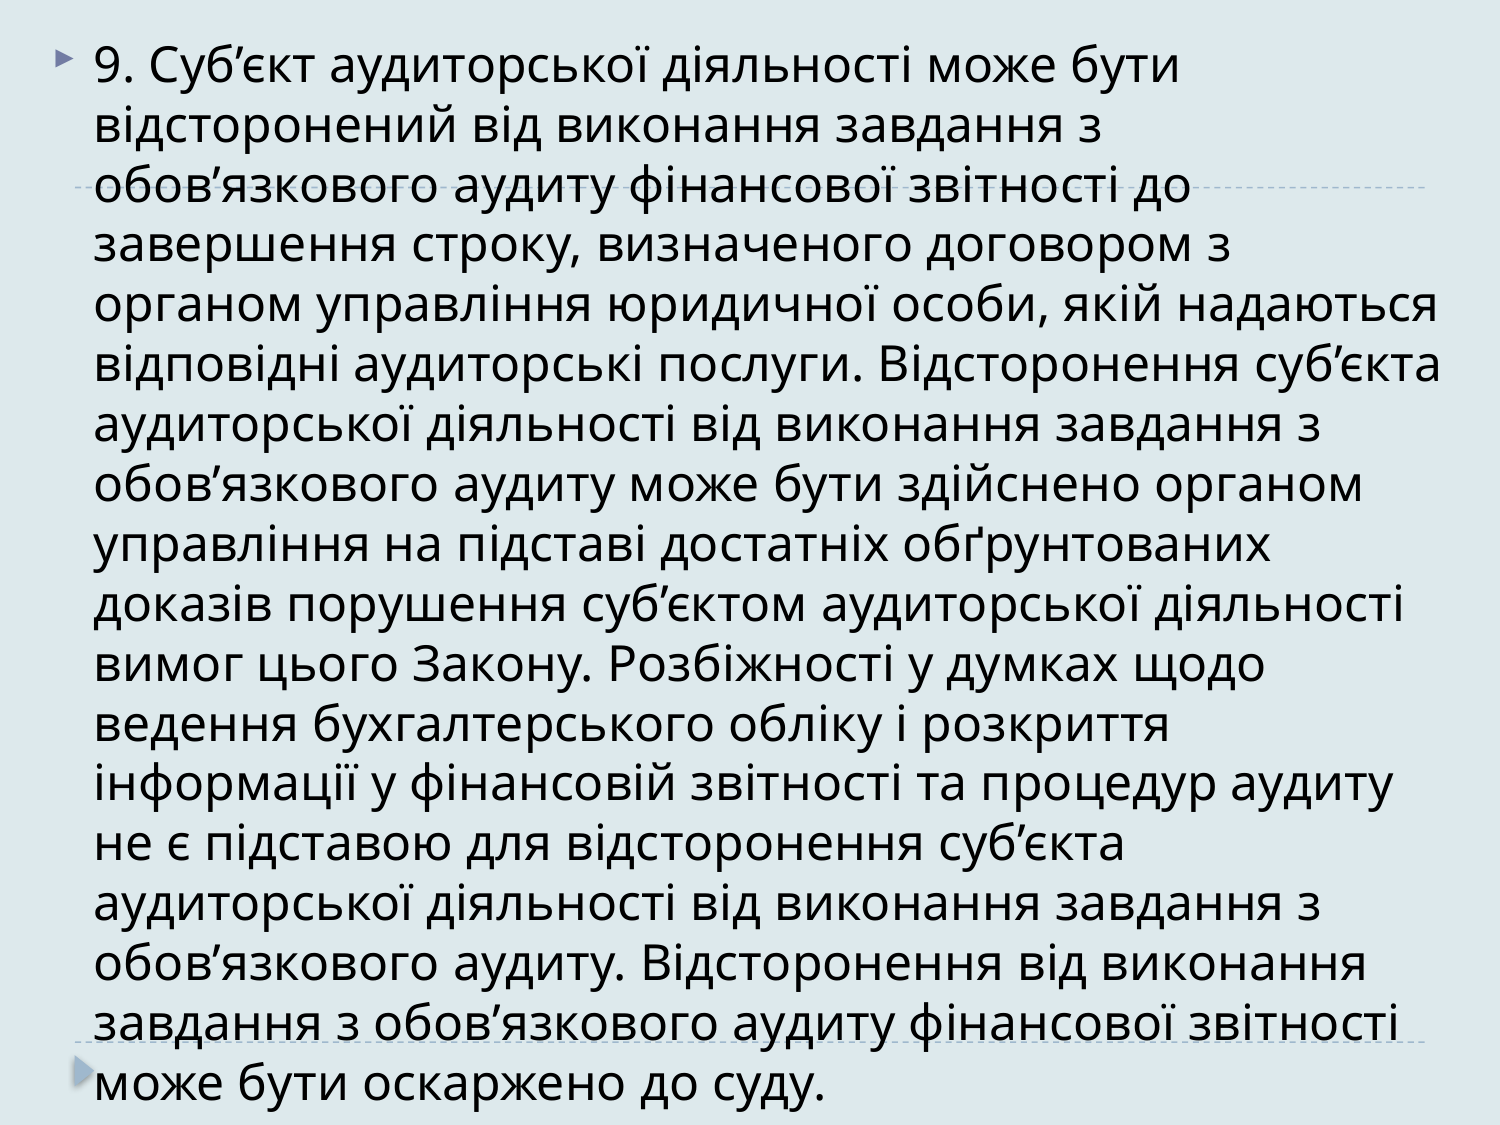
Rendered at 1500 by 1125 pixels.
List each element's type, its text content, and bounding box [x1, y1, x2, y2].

list 9. Суб’єкт аудиторської діяльності може бути відсторонений від виконання завдання з обов’язкового аудиту фінансової звітності до завершення строку, визначеного договором з органом управління юридичної особи, якій надаються відповідні аудиторські послуги. Відсторонення суб’єкта аудиторської діяльності від виконання завдання з обов’язкового аудиту може бути здійснено органом управління на підставі достатніх обґрунтованих доказів порушення суб’єктом аудиторської діяльності вимог цього Закону. Розбіжності у думках щодо ведення бухгалтерського обліку і розкриття інформації у фінансовій звітності та процедур аудиту не є підставою для відсторонення суб’єкта аудиторської діяльності від виконання завдання з обов’язкового аудиту. Відсторонення від виконання завдання з обов’язкового аудиту фінансової звітності може бути оскаржено до суду. [37, 24, 1463, 1125]
